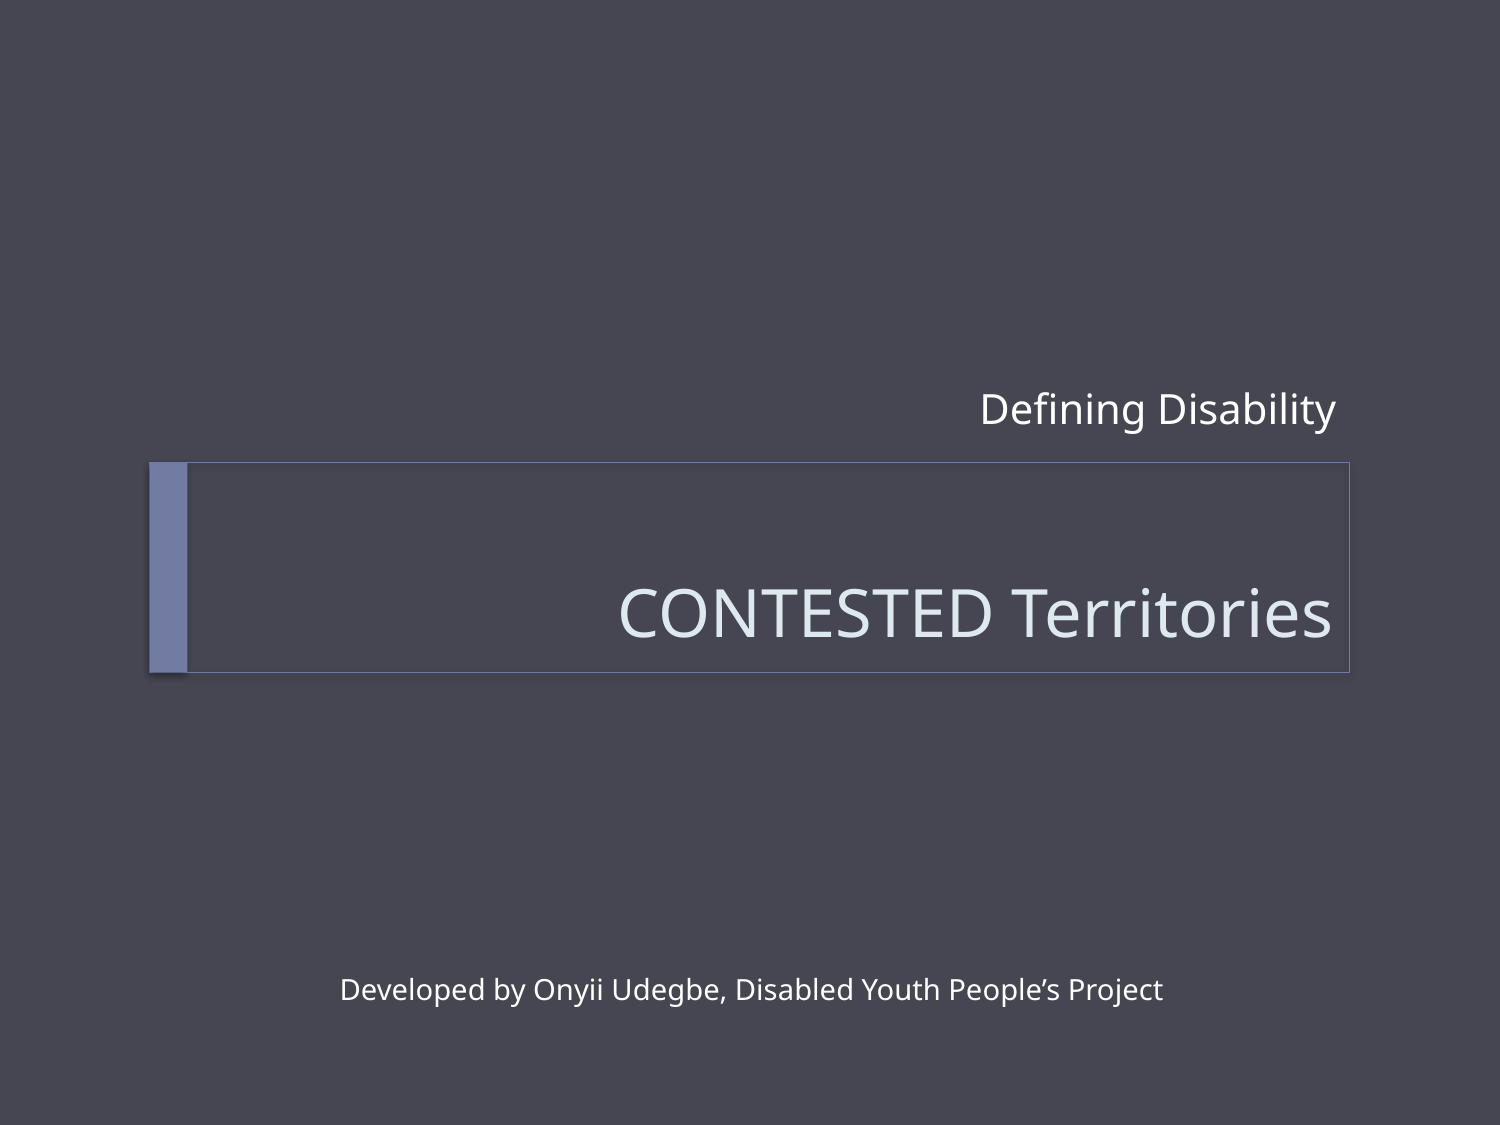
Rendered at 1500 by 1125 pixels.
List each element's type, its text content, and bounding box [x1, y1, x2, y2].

list Defining Disability [76, 375, 1352, 622]
text_box Developed by Onyii Udegbe, Disabled Youth People’s Project [324, 964, 1179, 1014]
title CONTESTED Territories [73, 563, 1349, 787]
